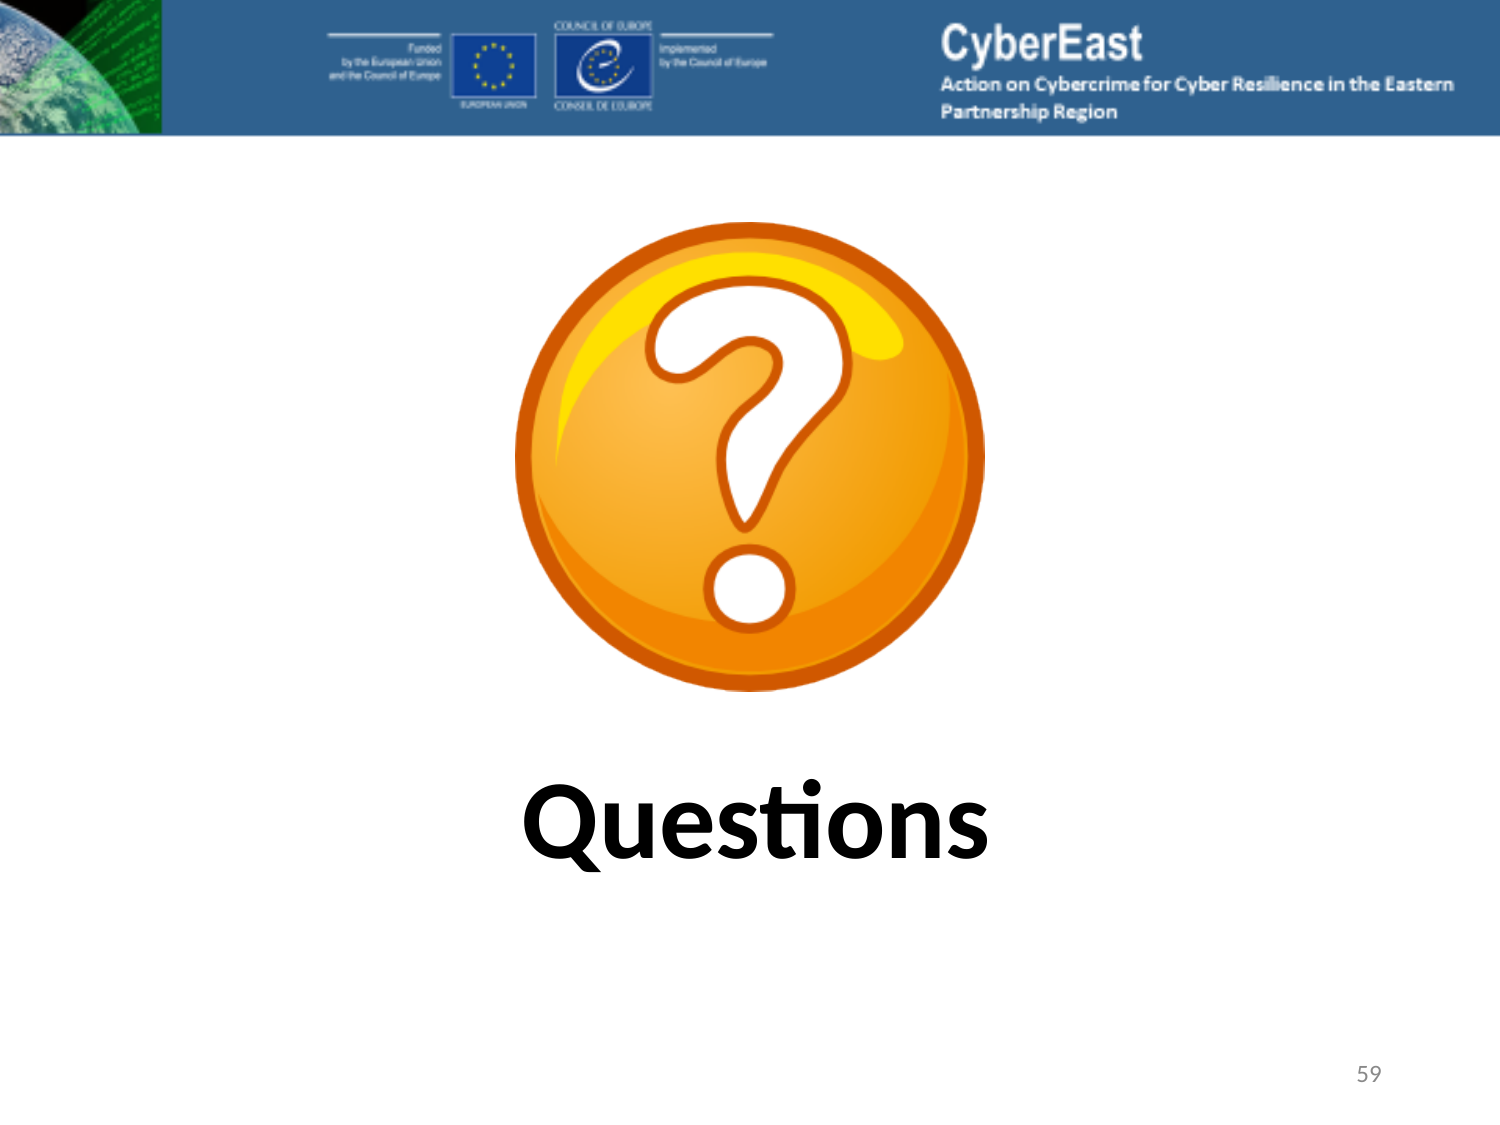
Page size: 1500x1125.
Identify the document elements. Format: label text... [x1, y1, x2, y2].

picture [0, 0, 1500, 1125]
slide_number 59 [1059, 1042, 1397, 1103]
text_box Questions [507, 738, 1007, 888]
